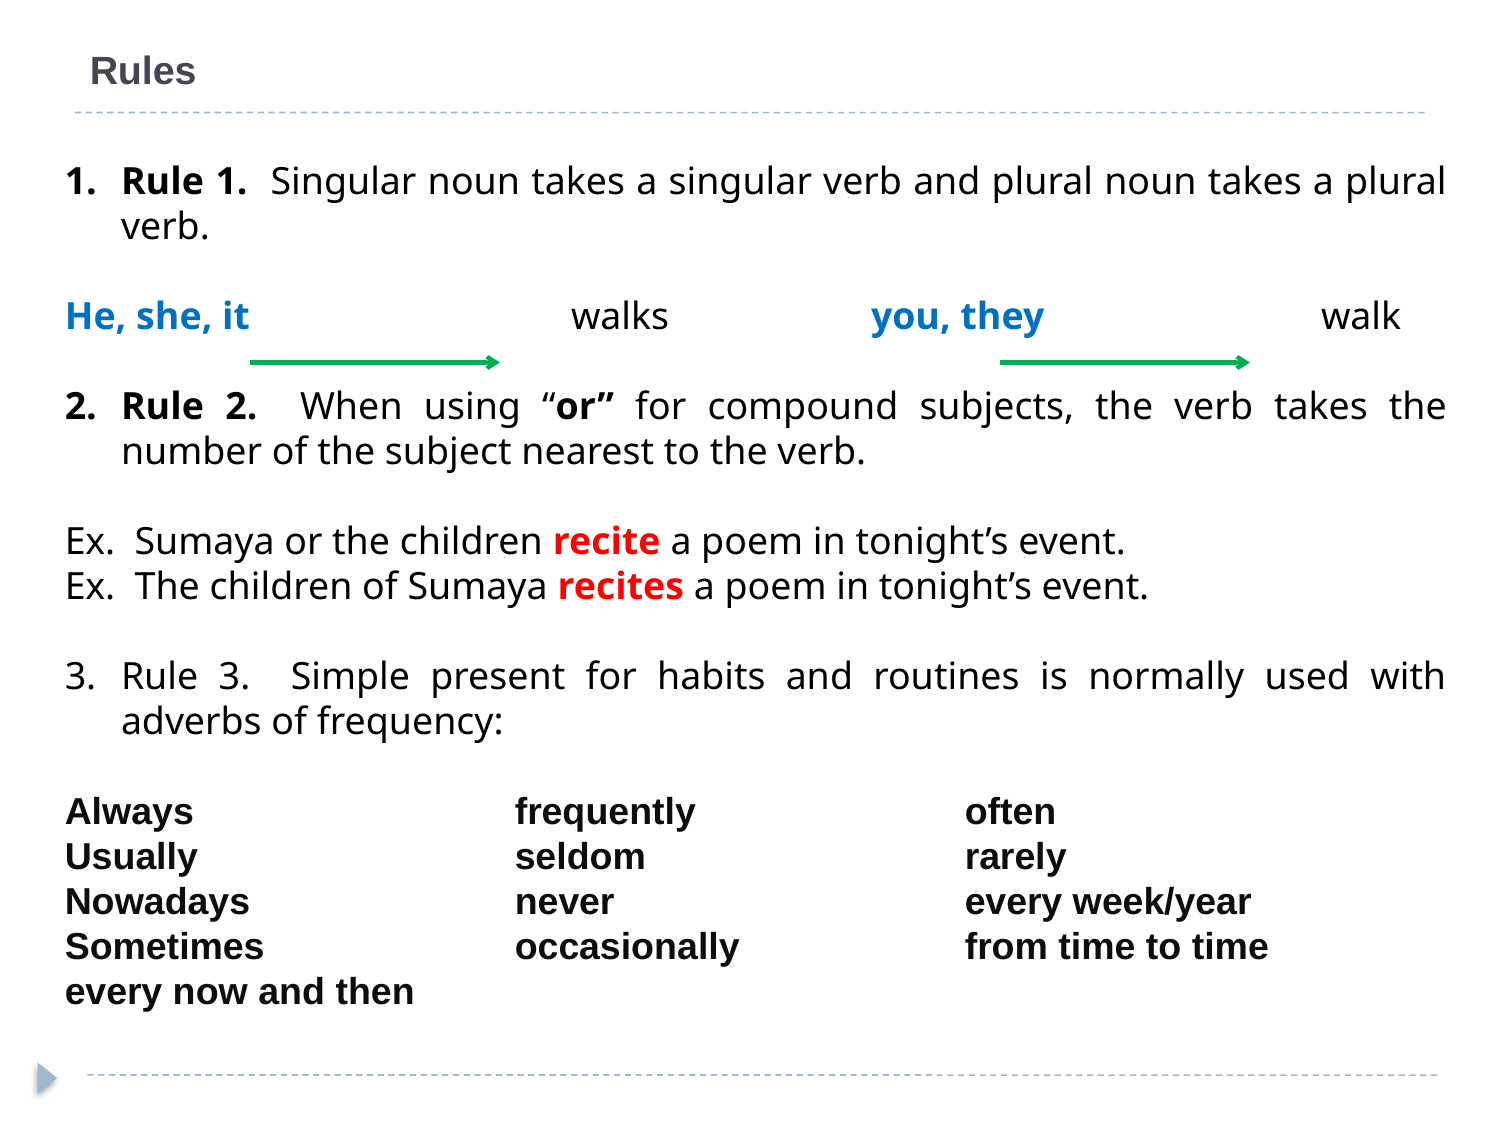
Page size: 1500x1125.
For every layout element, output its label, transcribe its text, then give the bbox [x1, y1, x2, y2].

text_box Rule 1. Singular noun takes a singular verb and plural noun takes a plural verb. He, she, it walks you, they walk Rule 2. When using “or” for compound subjects, the verb takes the number of the subject nearest to the verb. Ex. Sumaya or the children recite a poem in tonight’s event. Ex. The children of Sumaya recites a poem in tonight’s event. Rule 3. Simple present for habits and routines is normally used with adverbs of frequency: Always frequently often Usually seldom rarely Nowadays never every week/year Sometimes occasionally from time to time every now and then [49, 149, 1463, 1125]
title Rules [75, 37, 1425, 100]
